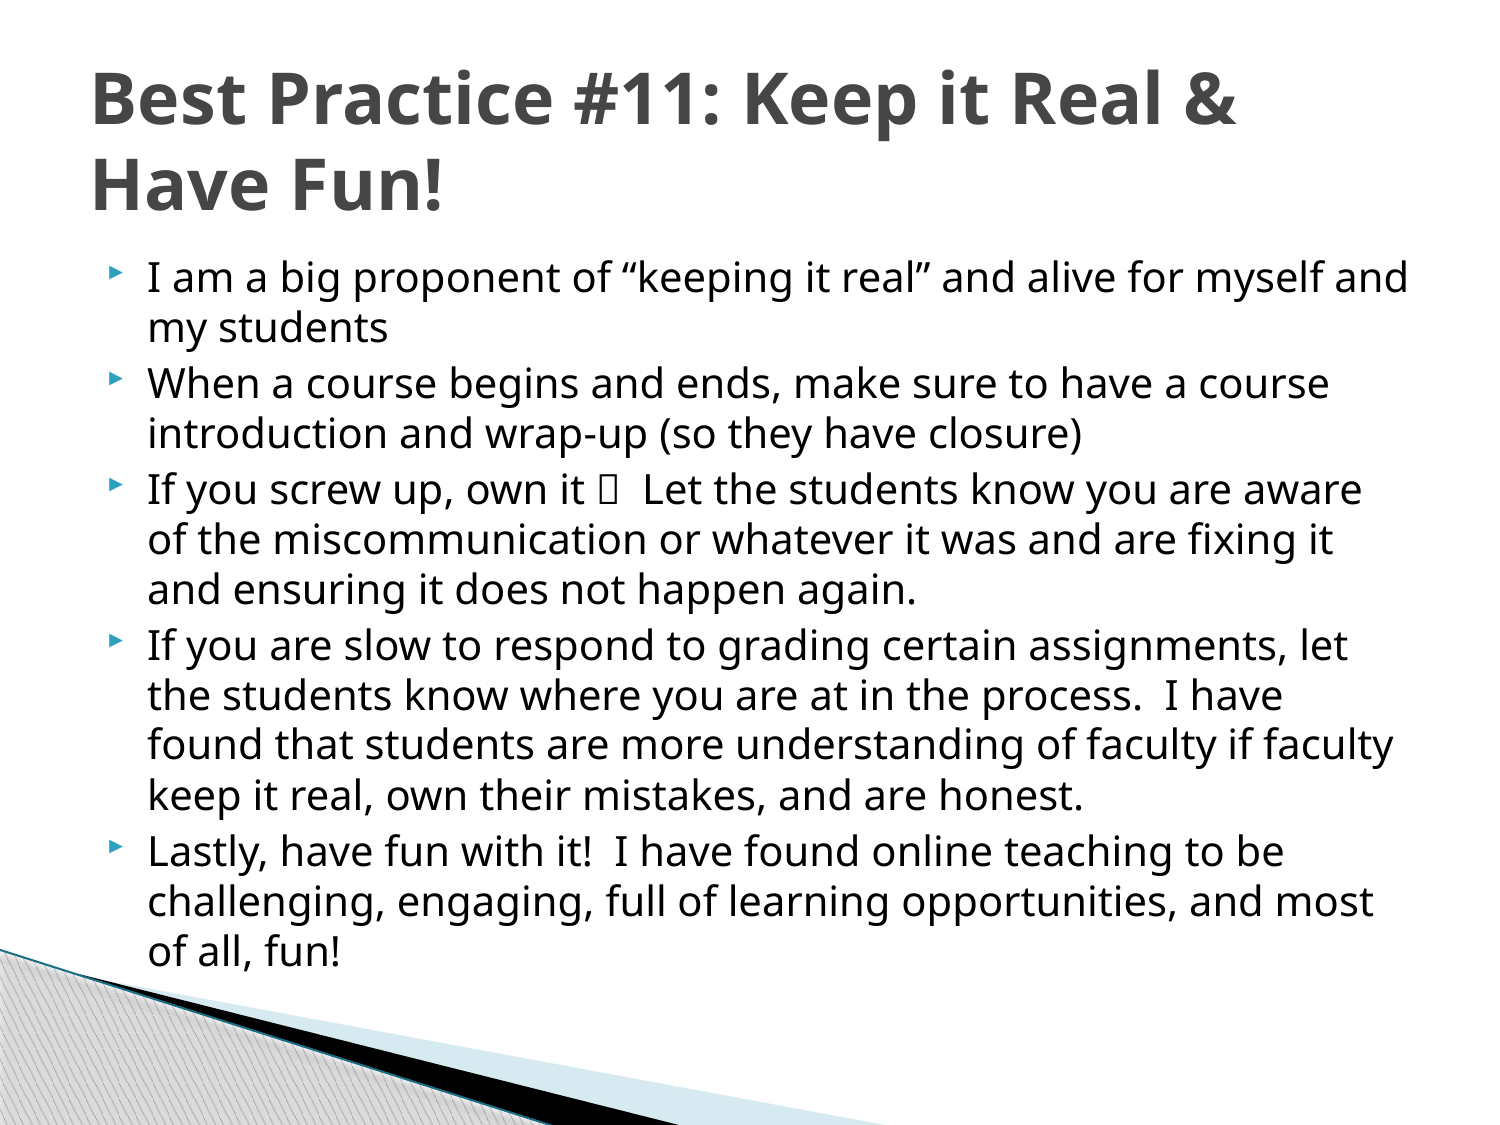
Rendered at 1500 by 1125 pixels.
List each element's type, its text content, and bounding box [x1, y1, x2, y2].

list I am a big proponent of “keeping it real” and alive for myself and my students When a course begins and ends, make sure to have a course introduction and wrap-up (so they have closure) If you screw up, own it  Let the students know you are aware of the miscommunication or whatever it was and are fixing it and ensuring it does not happen again. If you are slow to respond to grading certain assignments, let the students know where you are at in the process. I have found that students are more understanding of faculty if faculty keep it real, own their mistakes, and are honest. Lastly, have fun with it! I have found online teaching to be challenging, engaging, full of learning opportunities, and most of all, fun! [75, 243, 1425, 986]
title Best Practice #11: Keep it Real & Have Fun! [75, 45, 1425, 233]
